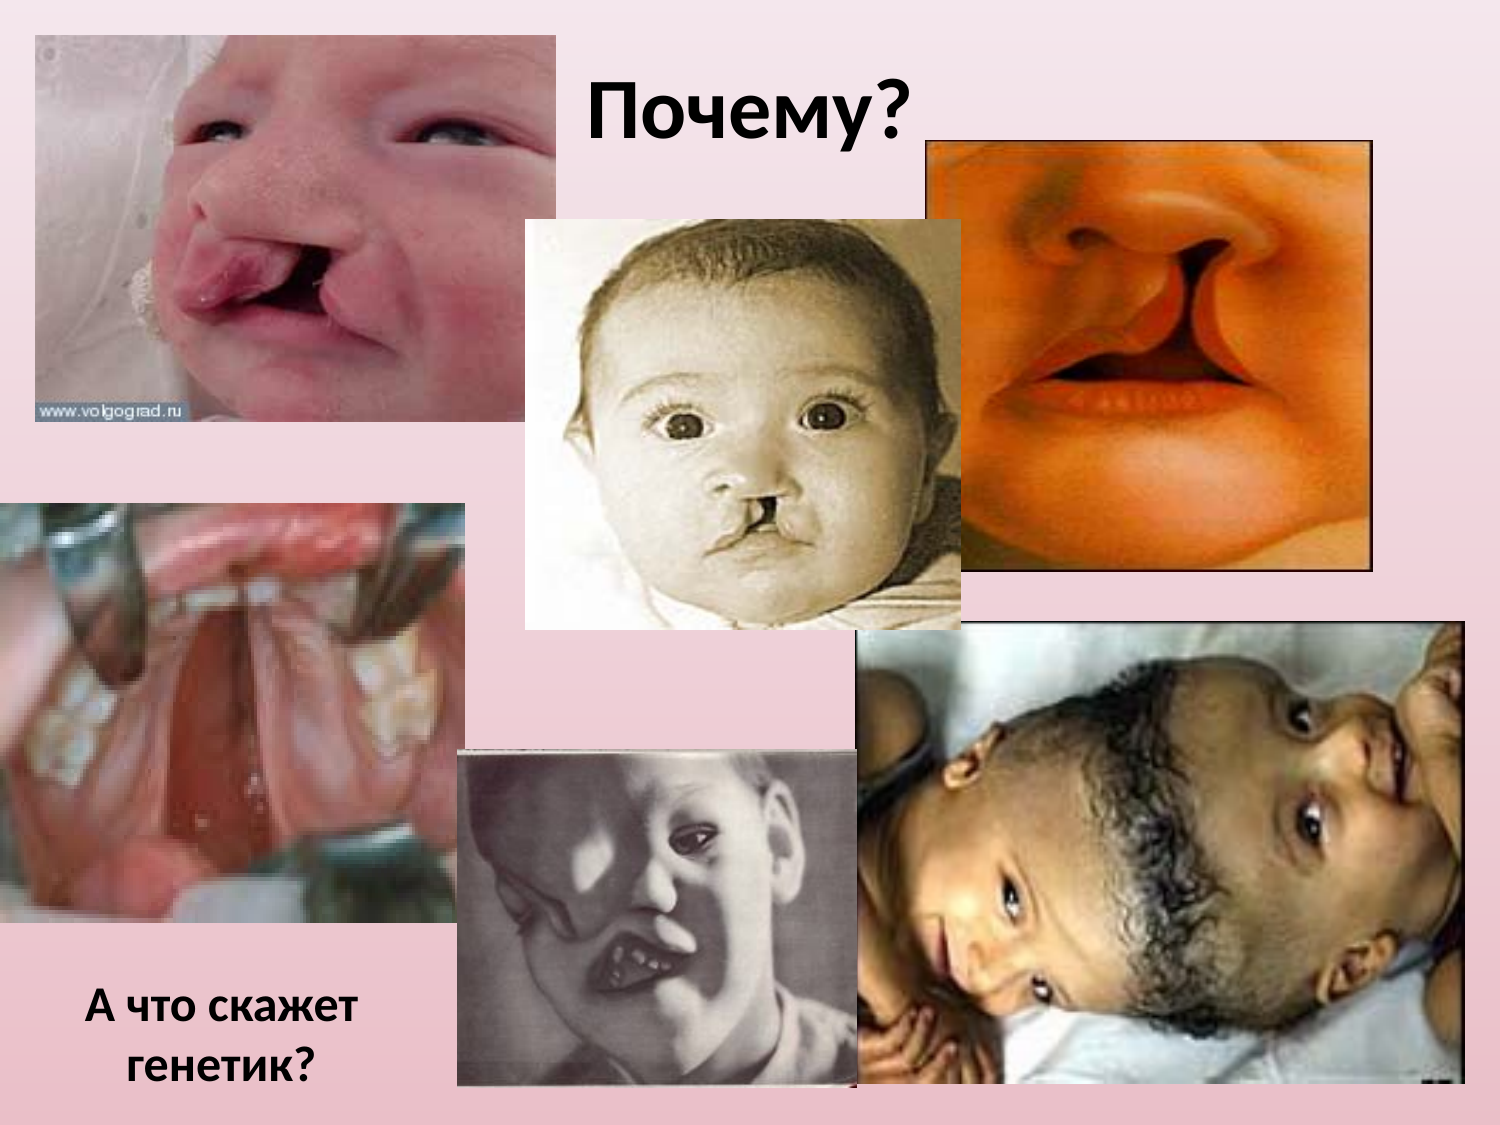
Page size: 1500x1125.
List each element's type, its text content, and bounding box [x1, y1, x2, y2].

title Почему? [561, 45, 1425, 164]
picture [0, 140, 1466, 1088]
text_box А что скажет генетик? [0, 964, 443, 1099]
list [34, 34, 556, 422]
